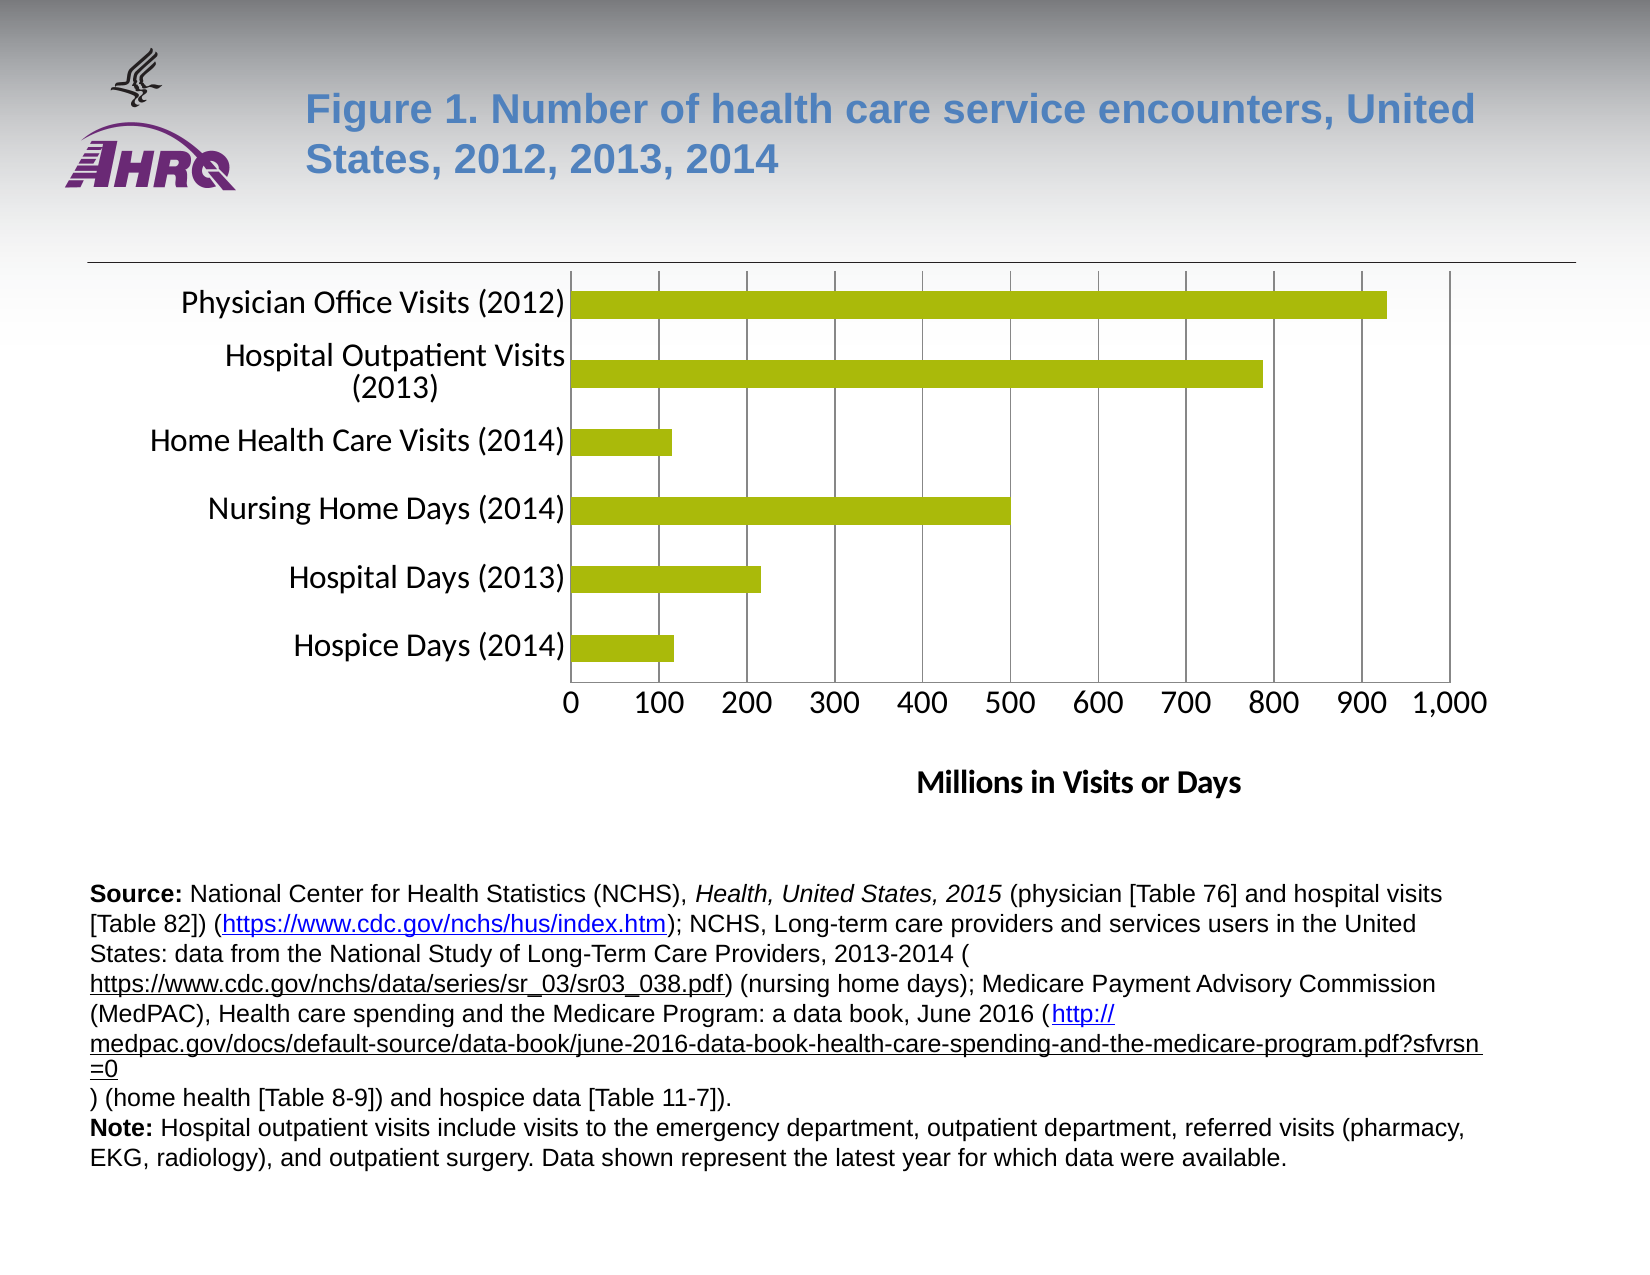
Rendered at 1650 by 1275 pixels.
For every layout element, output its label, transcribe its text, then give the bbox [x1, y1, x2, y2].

picture [0, 0, 1650, 1275]
text_box Source: National Center for Health Statistics (NCHS), Health, United States, 2015 (physician [Table 76] and hospital visits [Table 82]) (https://www.cdc.gov/nchs/hus/index.htm); NCHS, Long-term care providers and services users in the United States: data from the National Study of Long-Term Care Providers, 2013-2014 (https://www.cdc.gov/nchs/data/series/sr_03/sr03_038.pdf) (nursing home days); Medicare Payment Advisory Commission (MedPAC), Health care spending and the Medicare Program: a data book, June 2016 (http://medpac.gov/docs/default-source/data-book/june-2016-data-book-health-care-spending-and-the-medicare-program.pdf?sfvrsn=0) (home health [Table 8-9]) and hospice data [Table 11-7]). Note: Hospital outpatient visits include visits to the emergency department, outpatient department, referred visits (pharmacy, EKG, radiology), and outpatient surgery. Data shown represent the latest year for which data were available. [74, 869, 1500, 1185]
chart [149, 269, 1501, 826]
title Figure 1. Number of health care service encounters, United States, 2012, 2013, 2014 [288, 51, 1568, 213]
